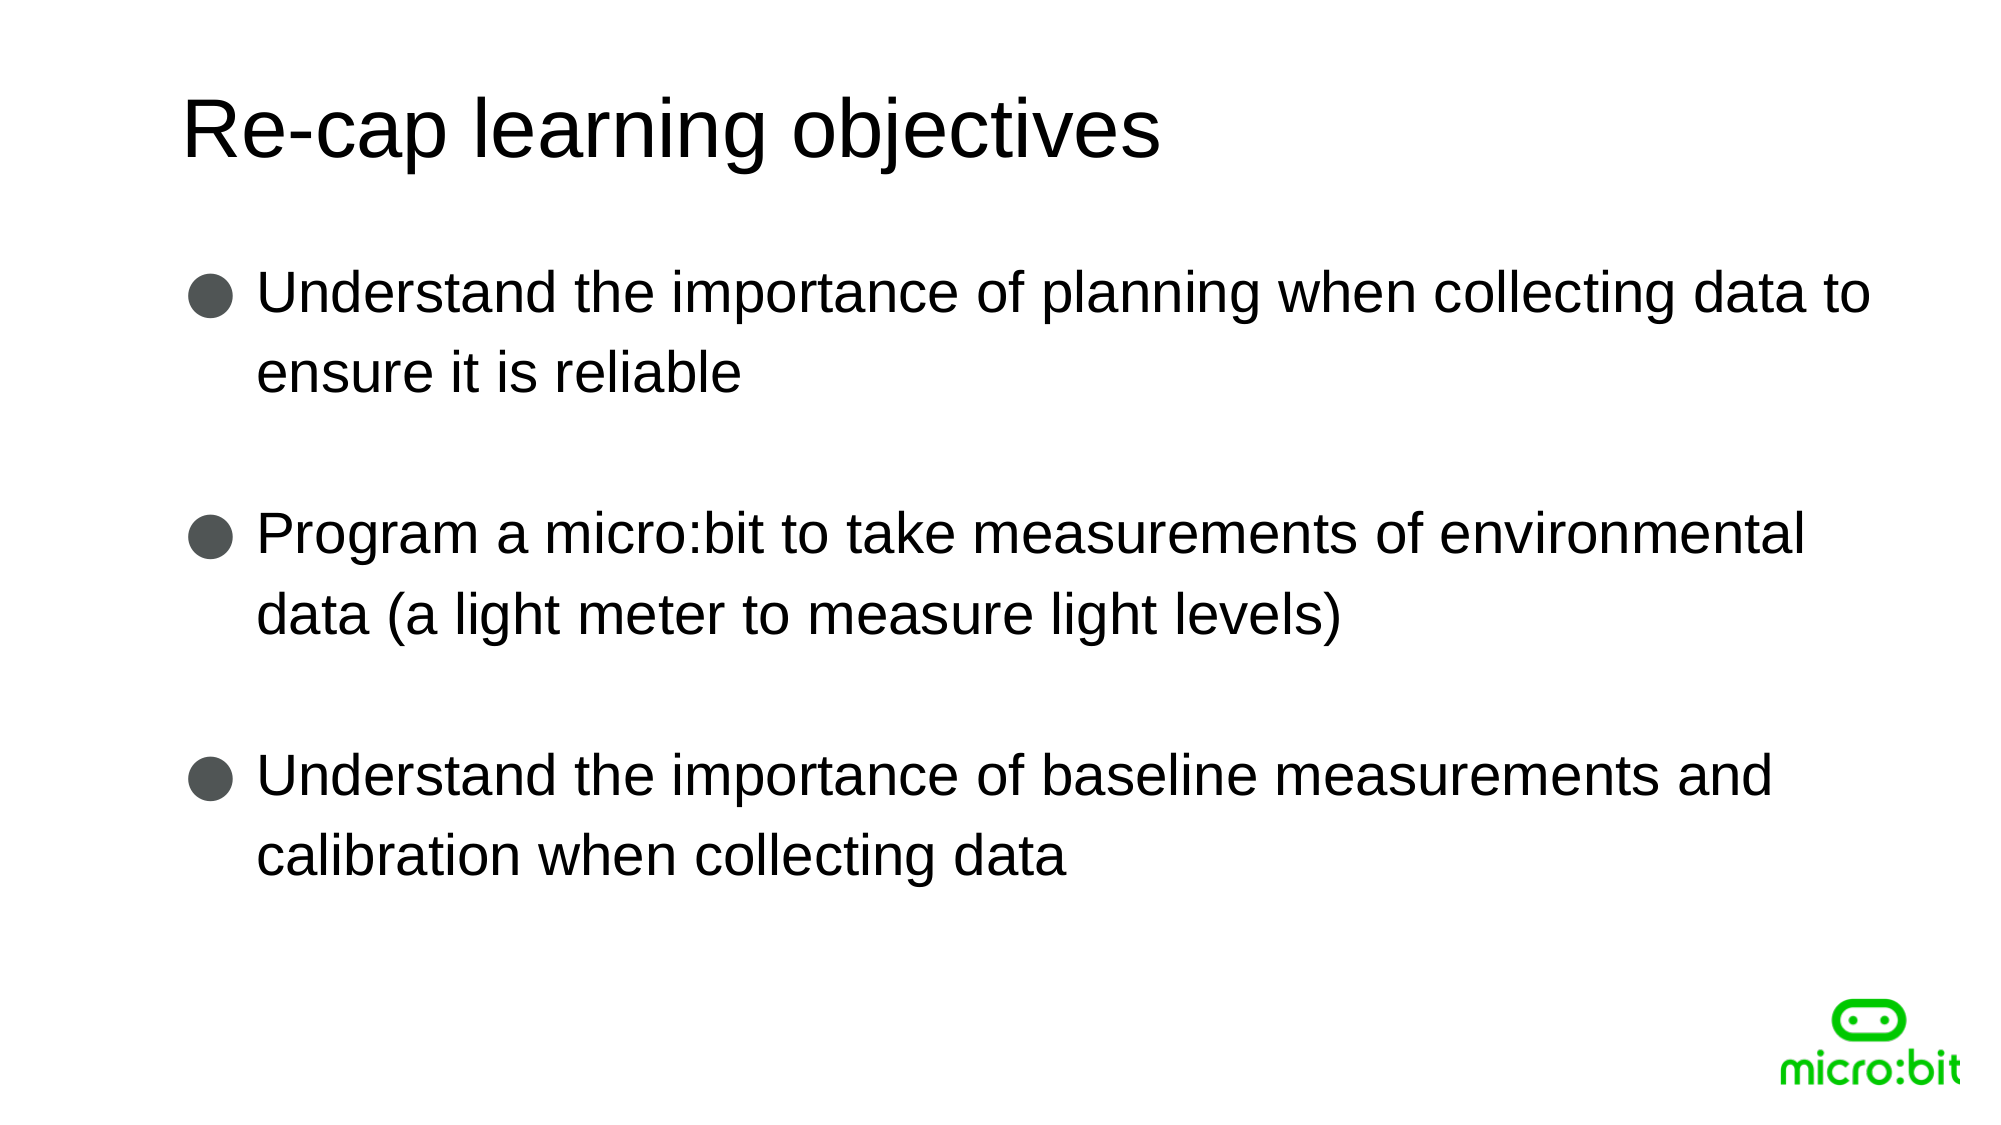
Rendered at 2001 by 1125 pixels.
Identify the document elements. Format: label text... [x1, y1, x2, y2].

picture [1780, 998, 1960, 1086]
text_box Re-cap learning objectives Understand the importance of planning when collecting data to ensure it is reliable Program a micro:bit to take measurements of environmental data (a light meter to measure light levels) Understand the importance of baseline measurements and calibration when collecting data [166, 60, 1918, 884]
